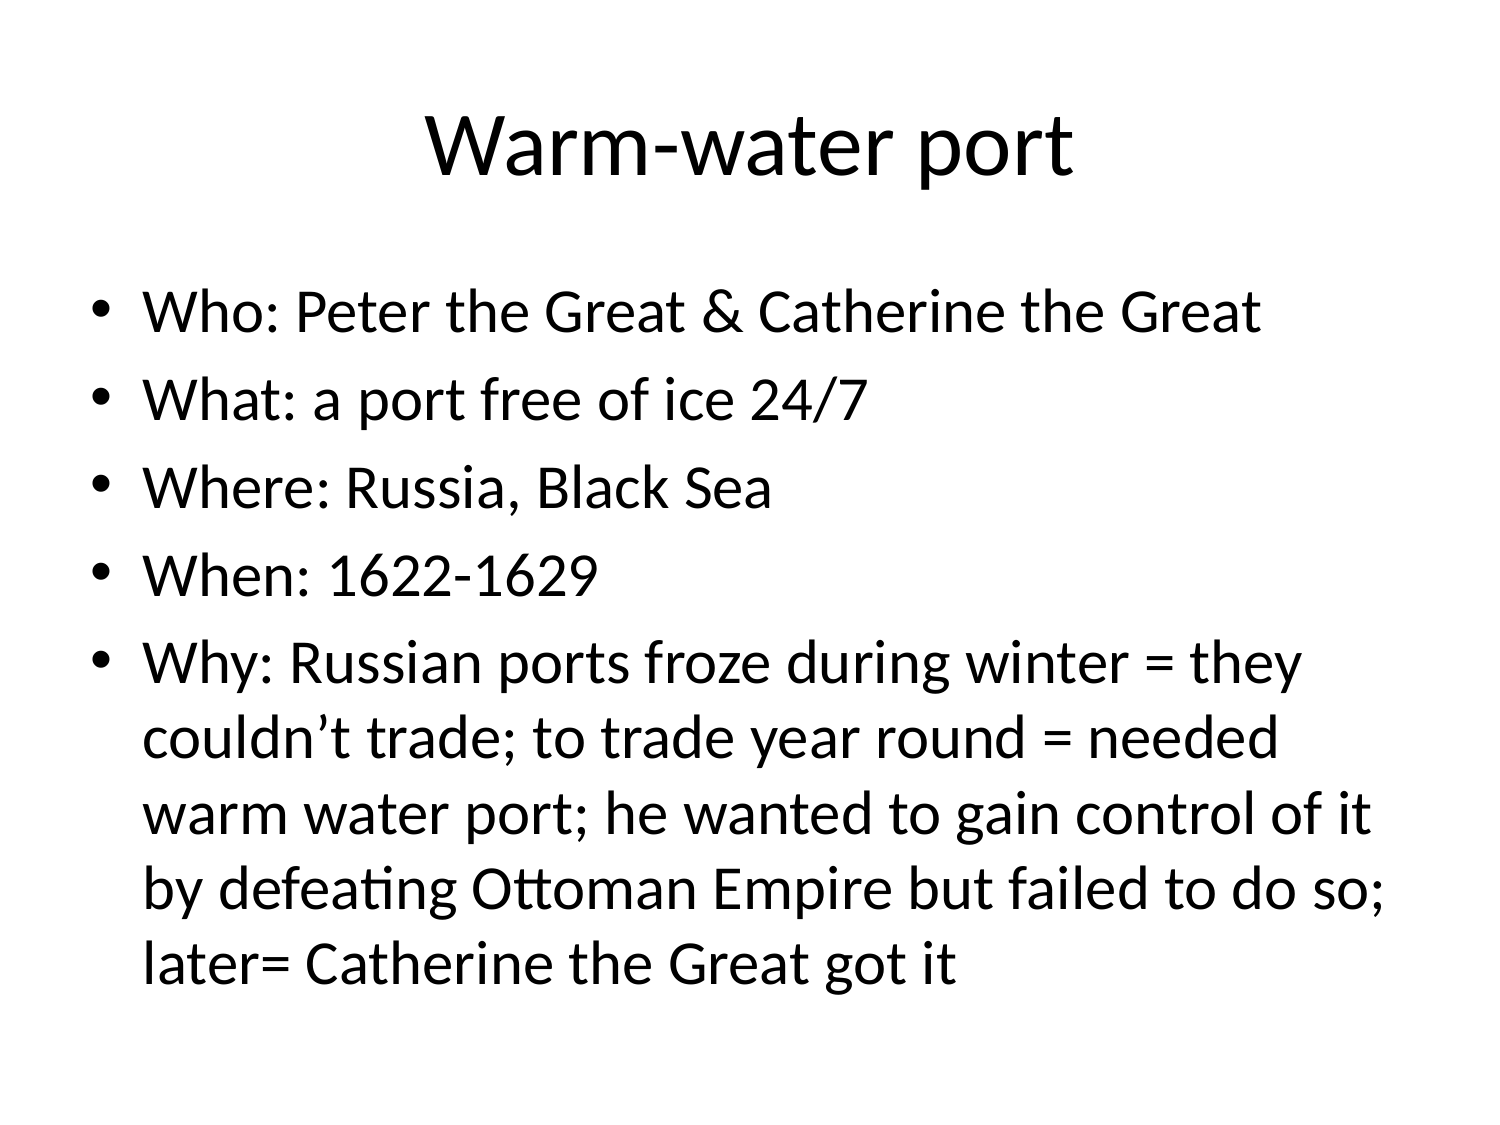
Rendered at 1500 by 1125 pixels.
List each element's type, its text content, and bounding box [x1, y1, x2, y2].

list Who: Peter the Great & Catherine the Great What: a port free of ice 24/7 Where: Russia, Black Sea When: 1622-1629 Why: Russian ports froze during winter = they couldn’t trade; to trade year round = needed warm water port; he wanted to gain control of it by defeating Ottoman Empire but failed to do so; later= Catherine the Great got it [75, 262, 1425, 1005]
title Warm-water port [75, 45, 1425, 233]
